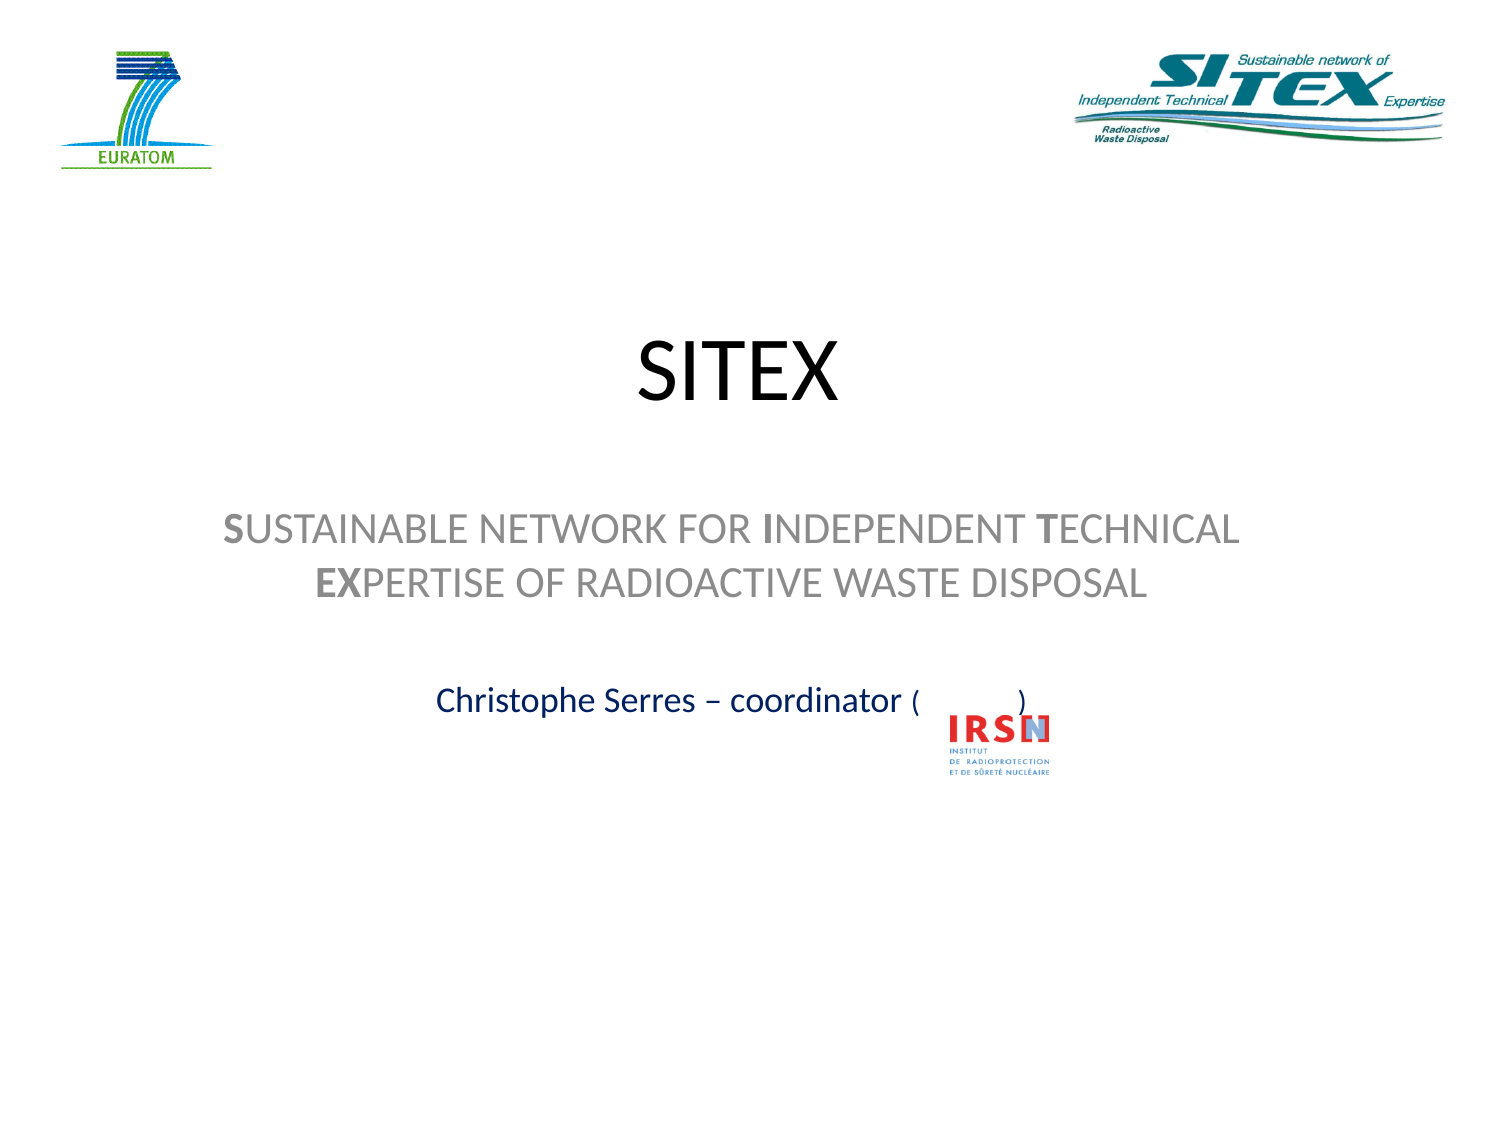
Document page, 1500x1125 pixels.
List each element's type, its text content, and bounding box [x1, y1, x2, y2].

title SITEX [100, 243, 1376, 485]
subtitle SUSTAINABLE NETWORK FOR INDEPENDENT TECHNICAL EXPERTISE OF RADIOACTIVE WASTE DISPOSAL Christophe Serres – coordinator ( ) [206, 491, 1257, 780]
picture [1057, 31, 1470, 163]
picture [950, 715, 1049, 776]
picture [53, 42, 219, 178]
